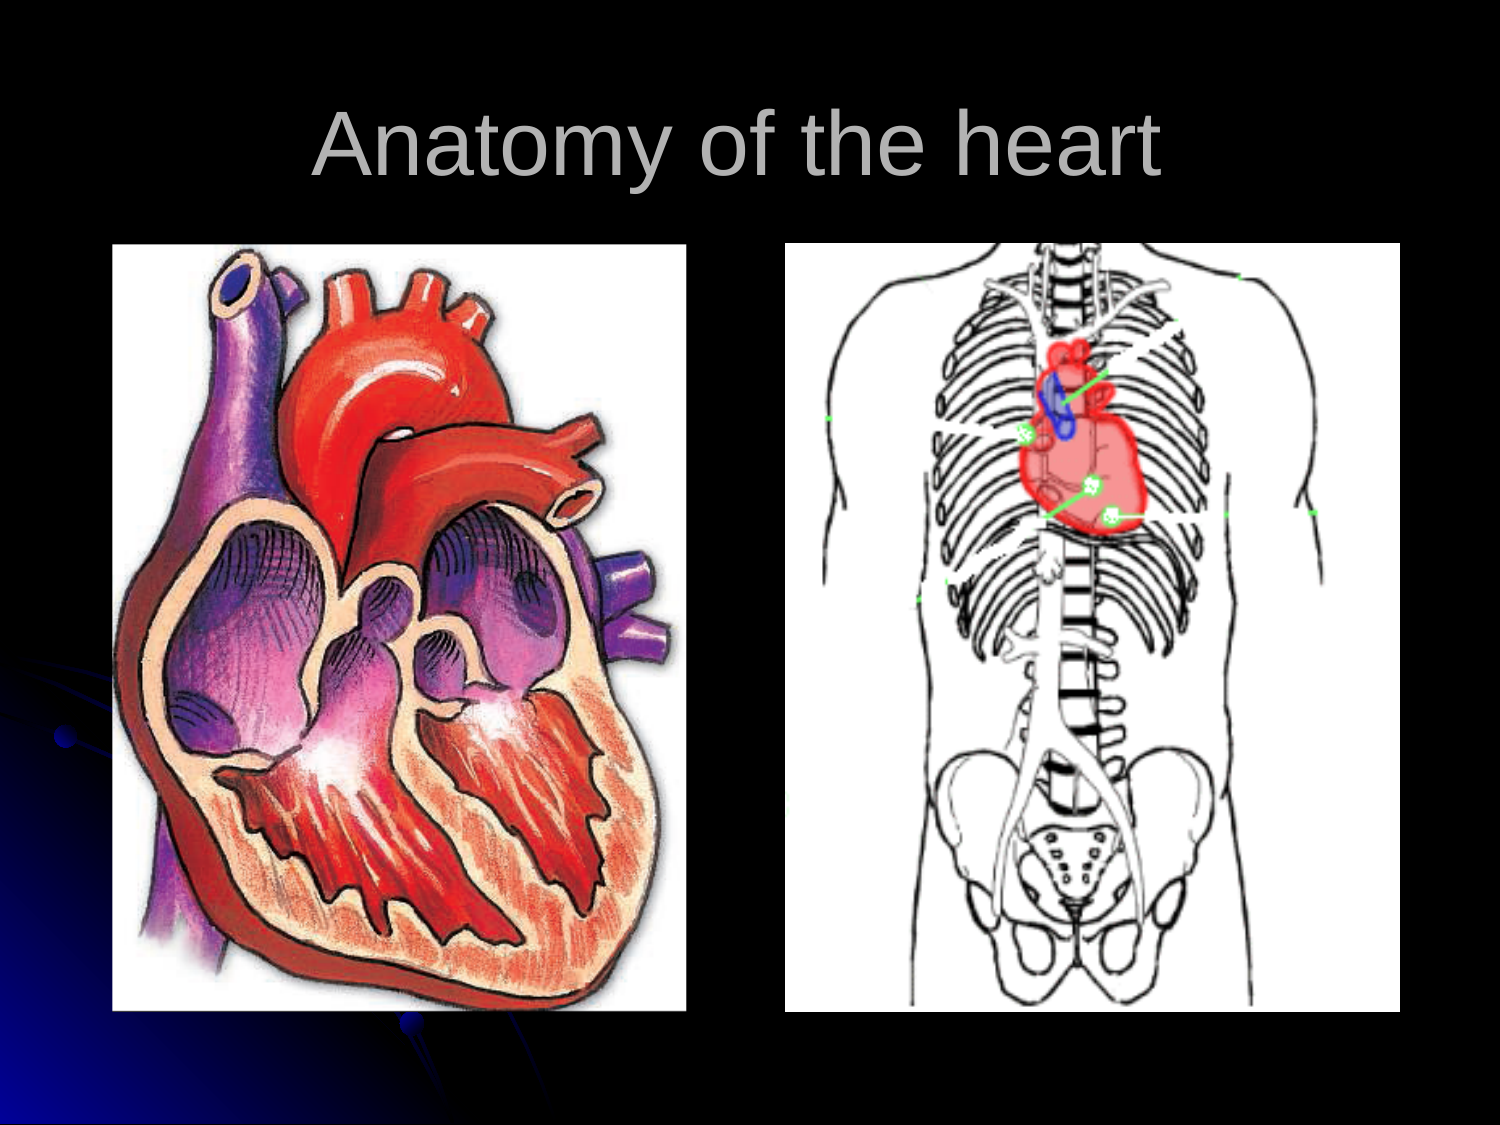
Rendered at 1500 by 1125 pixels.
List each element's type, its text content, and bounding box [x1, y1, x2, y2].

picture [111, 243, 687, 1012]
picture [785, 243, 1400, 1012]
title Anatomy of the heart [74, 45, 1426, 233]
